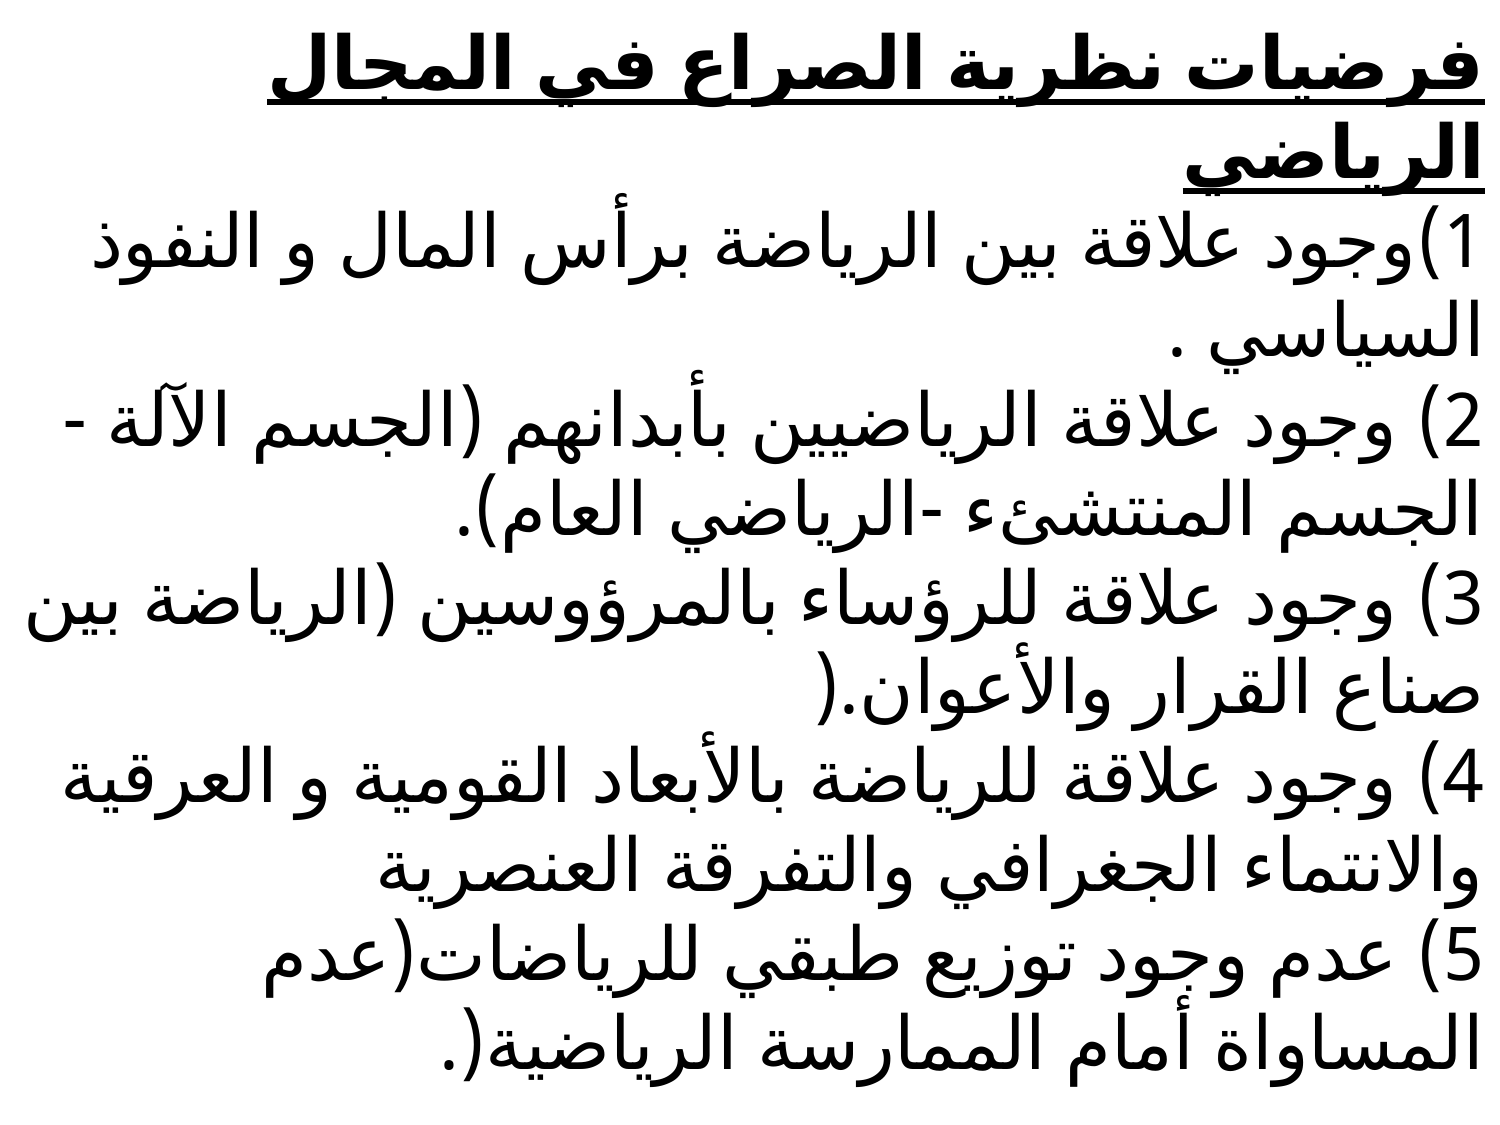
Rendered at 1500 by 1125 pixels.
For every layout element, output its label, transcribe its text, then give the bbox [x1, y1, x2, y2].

title فرضيات نظرية الصراع في المجال الرياضي 1)وجود علاقة بين الرياضة برأس المال و النفوذ السياسي . 2) وجود علاقة الرياضيين بأبدانهم (الجسم الآلة - الجسم المنتشئء -الرياضي العام). 3) وجود علاقة للرؤساء بالمرؤوسين (الرياضة بين صناع القرار والأعوان.( 4) وجود علاقة للرياضة بالأبعاد القومية و العرقية والانتماء الجغرافي والتفرقة العنصرية 5) عدم وجود توزيع طبقي للرياضات(عدم المساواة أمام الممارسة الرياضية(. [0, 0, 1500, 1100]
